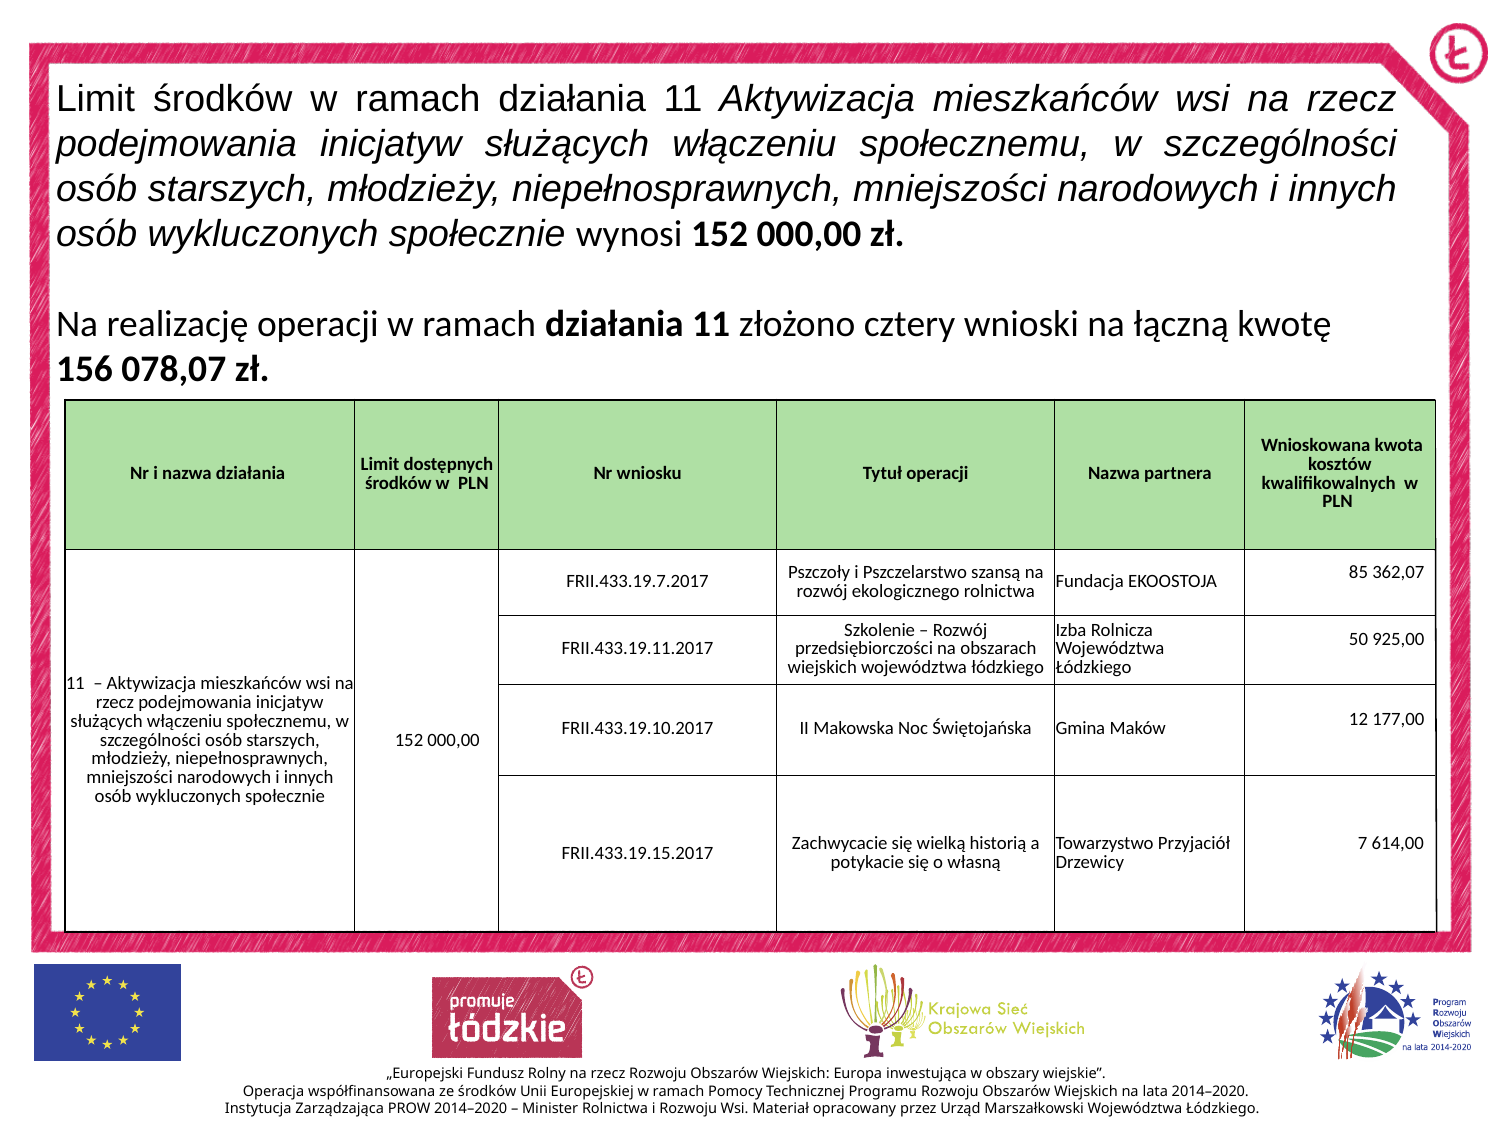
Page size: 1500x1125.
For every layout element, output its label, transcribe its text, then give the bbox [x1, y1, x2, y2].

picture [29, 23, 1489, 953]
picture [32, 959, 1474, 1063]
text_box „Europejski Fundusz Rolny na rzecz Rozwoju Obszarów Wiejskich: Europa inwestująca w obszary wiejskie”. Operacja współfinansowana ze środków Unii Europejskiej w ramach Pomocy Technicznej Programu Rozwoju Obszarów Wiejskich na lata 2014–2020. Instytucja Zarządzająca PROW 2014–2020 – Minister Rolnictwa i Rozwoju Wsi. Materiał opracowany przez Urząd Marszałkowski Województwa Łódzkiego. [209, 1071, 1283, 1124]
